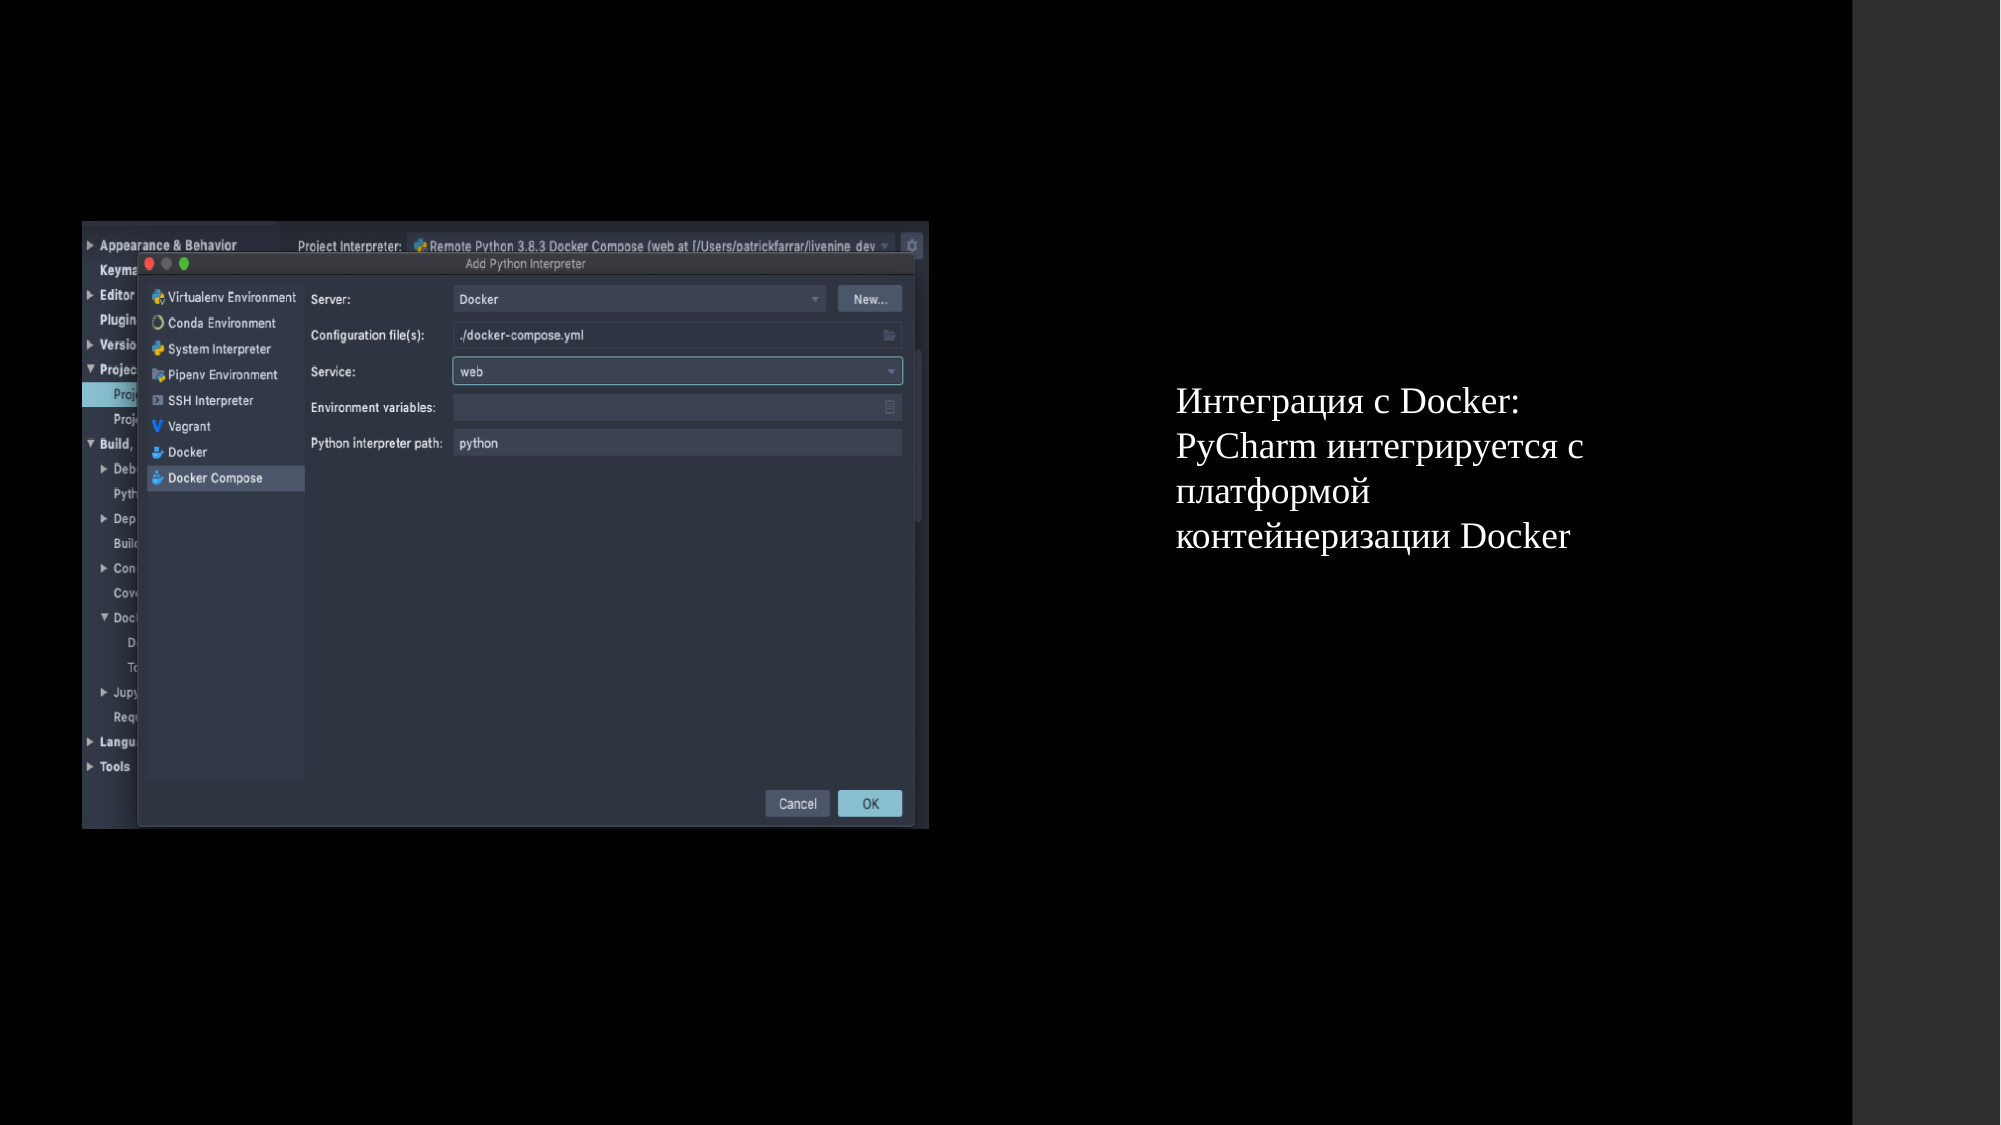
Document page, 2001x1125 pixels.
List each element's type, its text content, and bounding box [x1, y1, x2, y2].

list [82, 220, 929, 829]
text_box Интеграция с Docker: PyCharm интегрируется с платформой контейнеризации Docker [1161, 368, 1643, 564]
